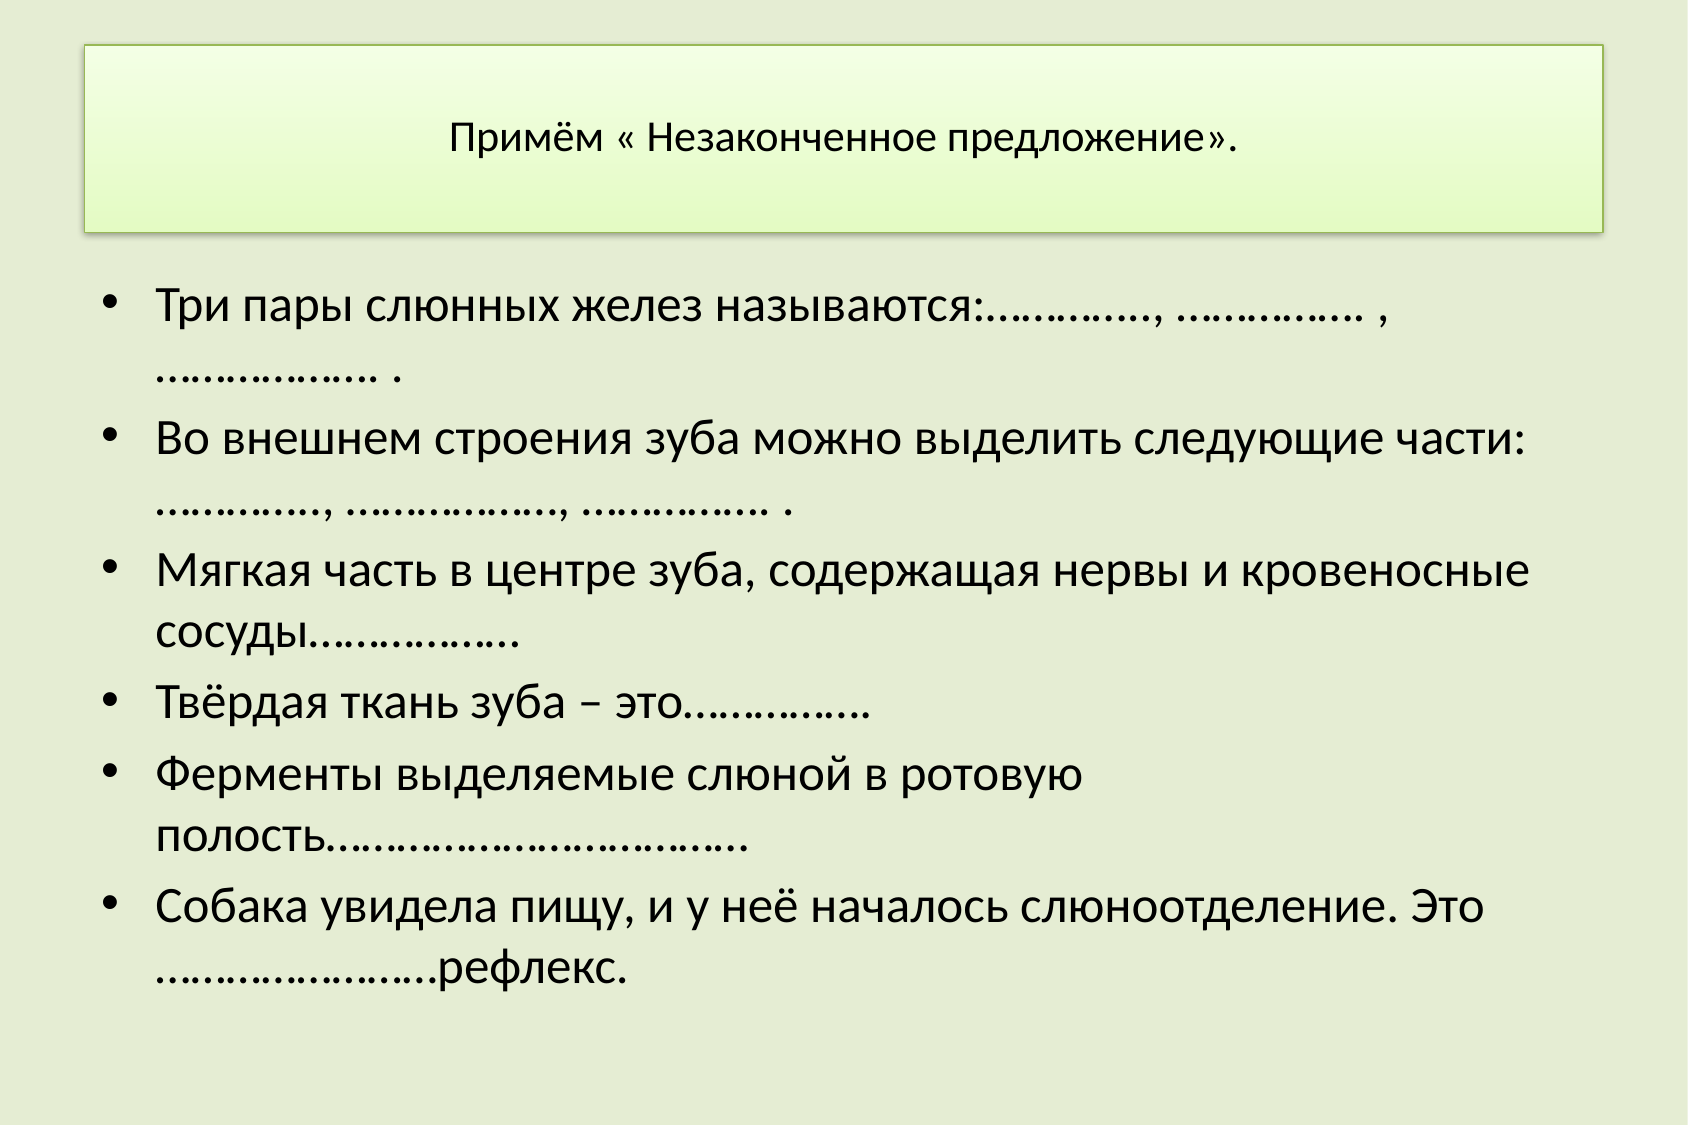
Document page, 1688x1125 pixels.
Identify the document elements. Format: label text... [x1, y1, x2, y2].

list Три пары слюнных желез называются:………….., ……………. , ………………. . Во внешнем строения зуба можно выделить следующие части: ………….., ………………, ……………. . Мягкая часть в центре зуба, содержащая нервы и кровеносные сосуды……………… Твёрдая ткань зуба – это……………. Ферменты выделяемые слюной в ротовую полость……………………………… Собака увидела пищу, и у неё началось слюноотделение. Это ……………………рефлекс. [84, 262, 1604, 1005]
title Примём « Незаконченное предложение». [84, 44, 1604, 233]
